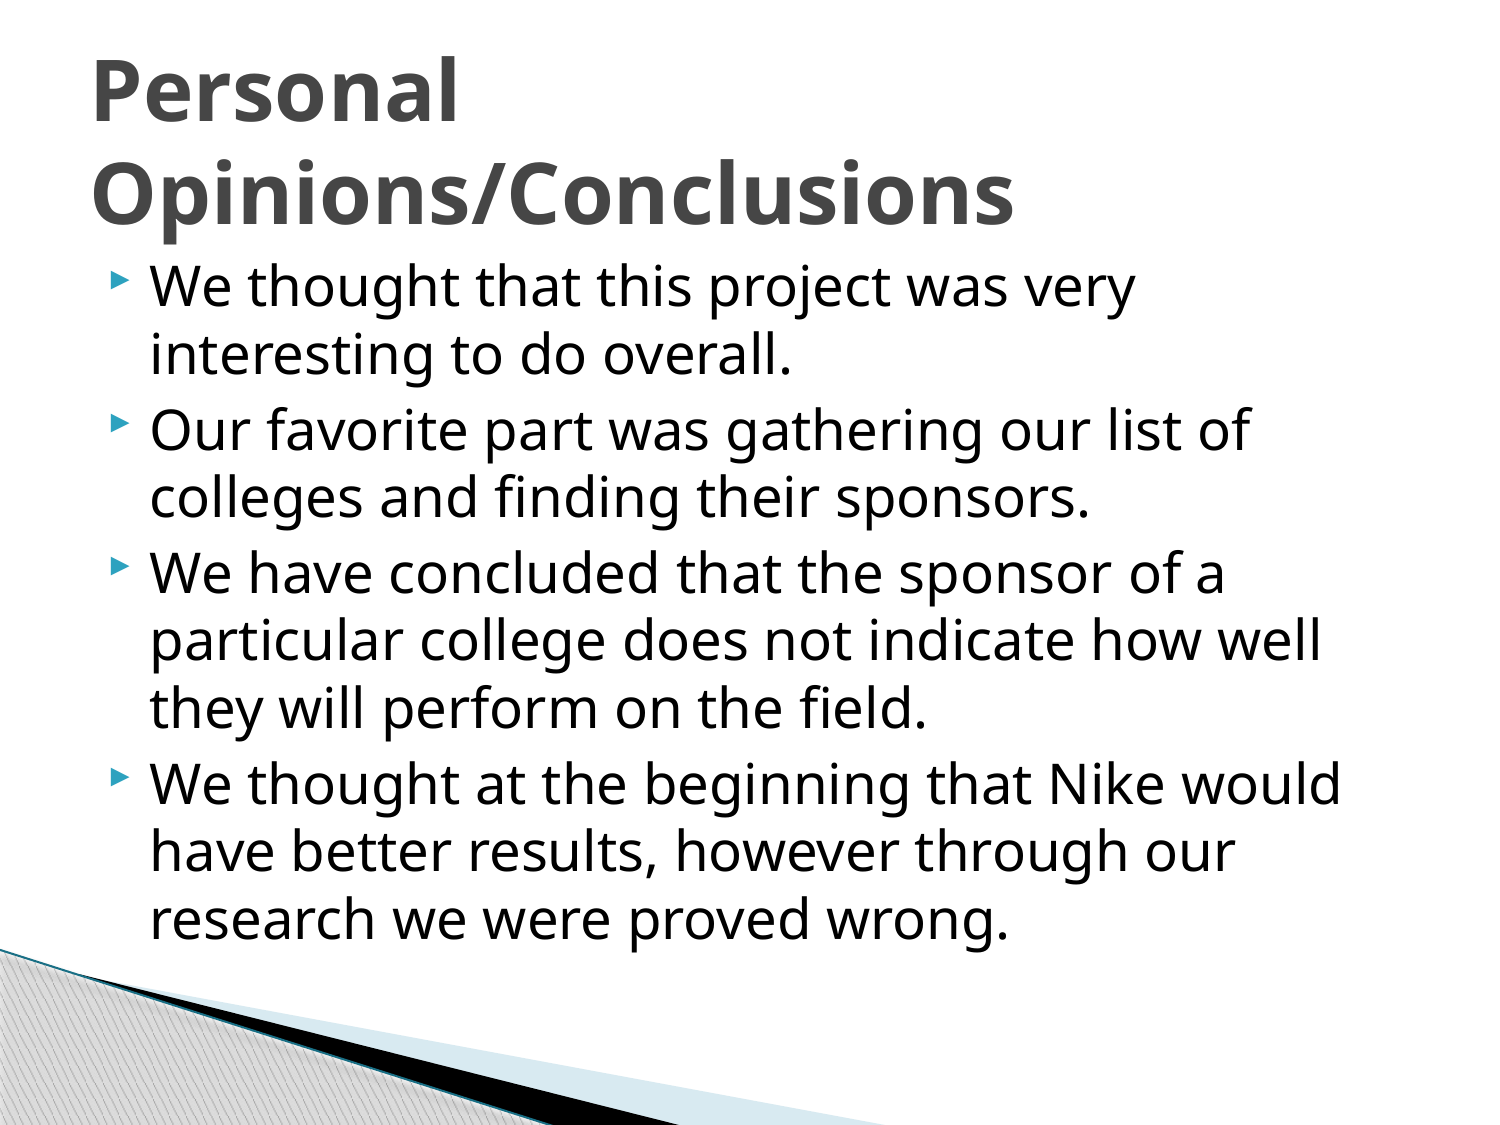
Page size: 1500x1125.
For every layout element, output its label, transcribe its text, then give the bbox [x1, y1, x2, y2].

list We thought that this project was very interesting to do overall. Our favorite part was gathering our list of colleges and finding their sponsors. We have concluded that the sponsor of a particular college does not indicate how well they will perform on the field. We thought at the beginning that Nike would have better results, however through our research we were proved wrong. [75, 243, 1425, 986]
title Personal Opinions/Conclusions [75, 45, 1425, 233]
